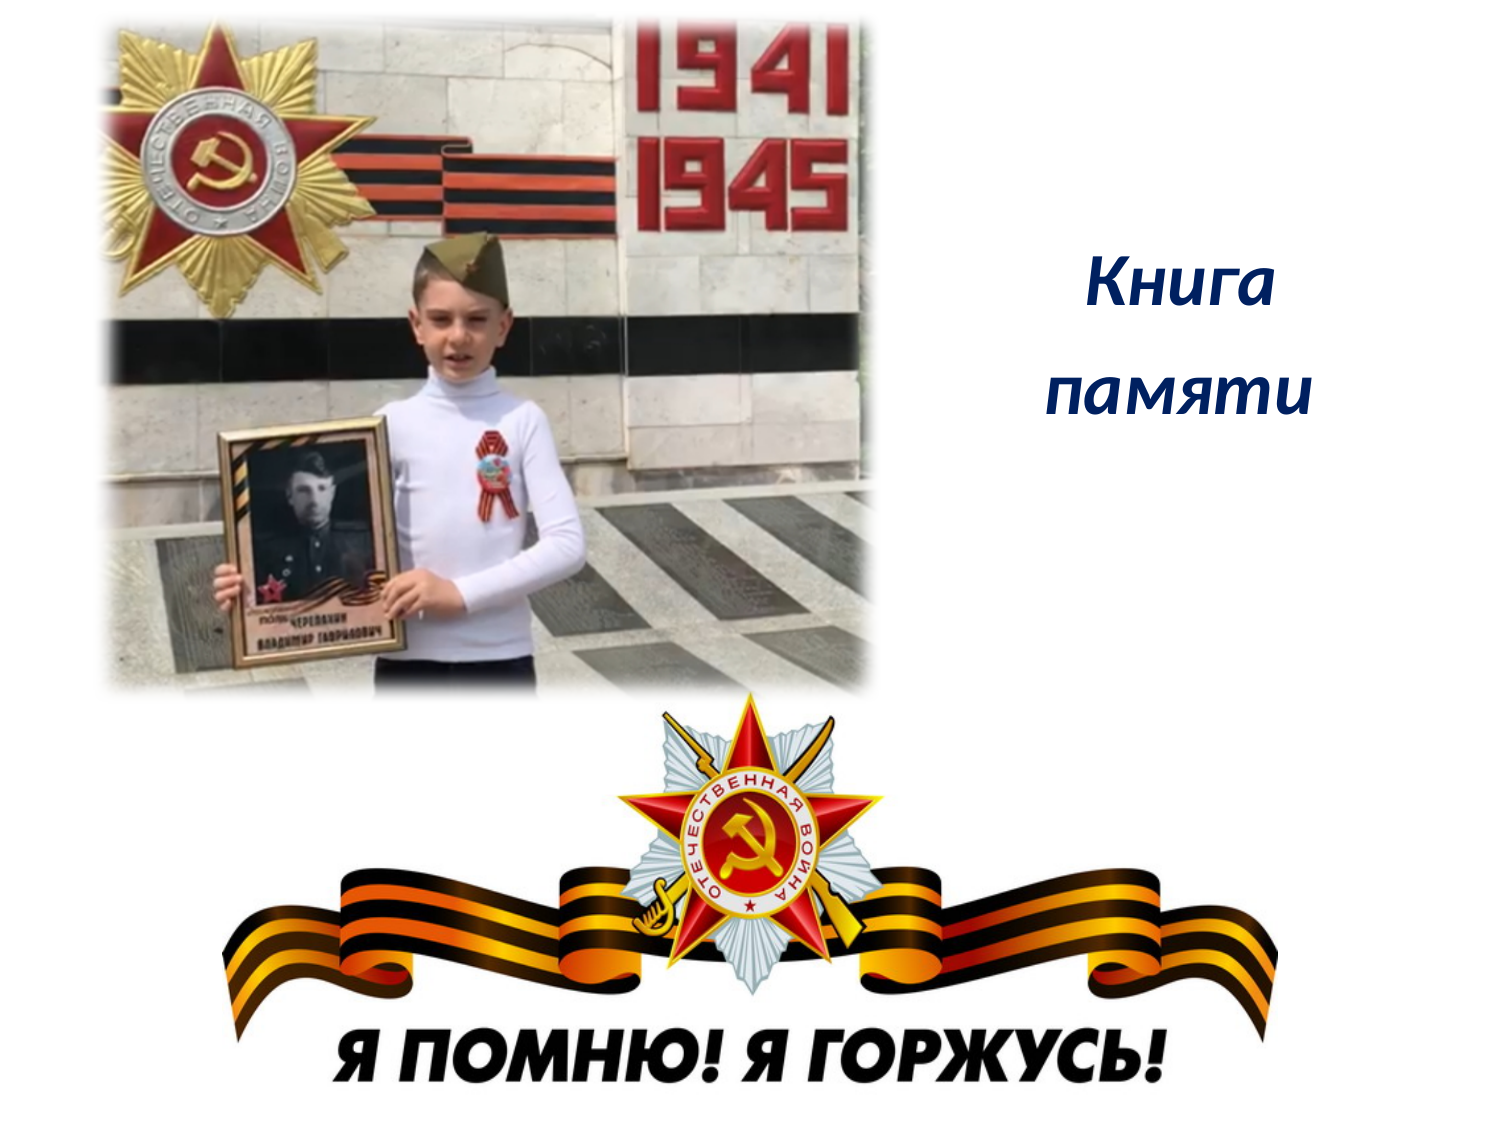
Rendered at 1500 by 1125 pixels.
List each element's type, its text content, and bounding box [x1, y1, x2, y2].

title Книга памяти [886, 222, 1500, 516]
picture [93, 11, 882, 704]
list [222, 691, 1278, 1102]
